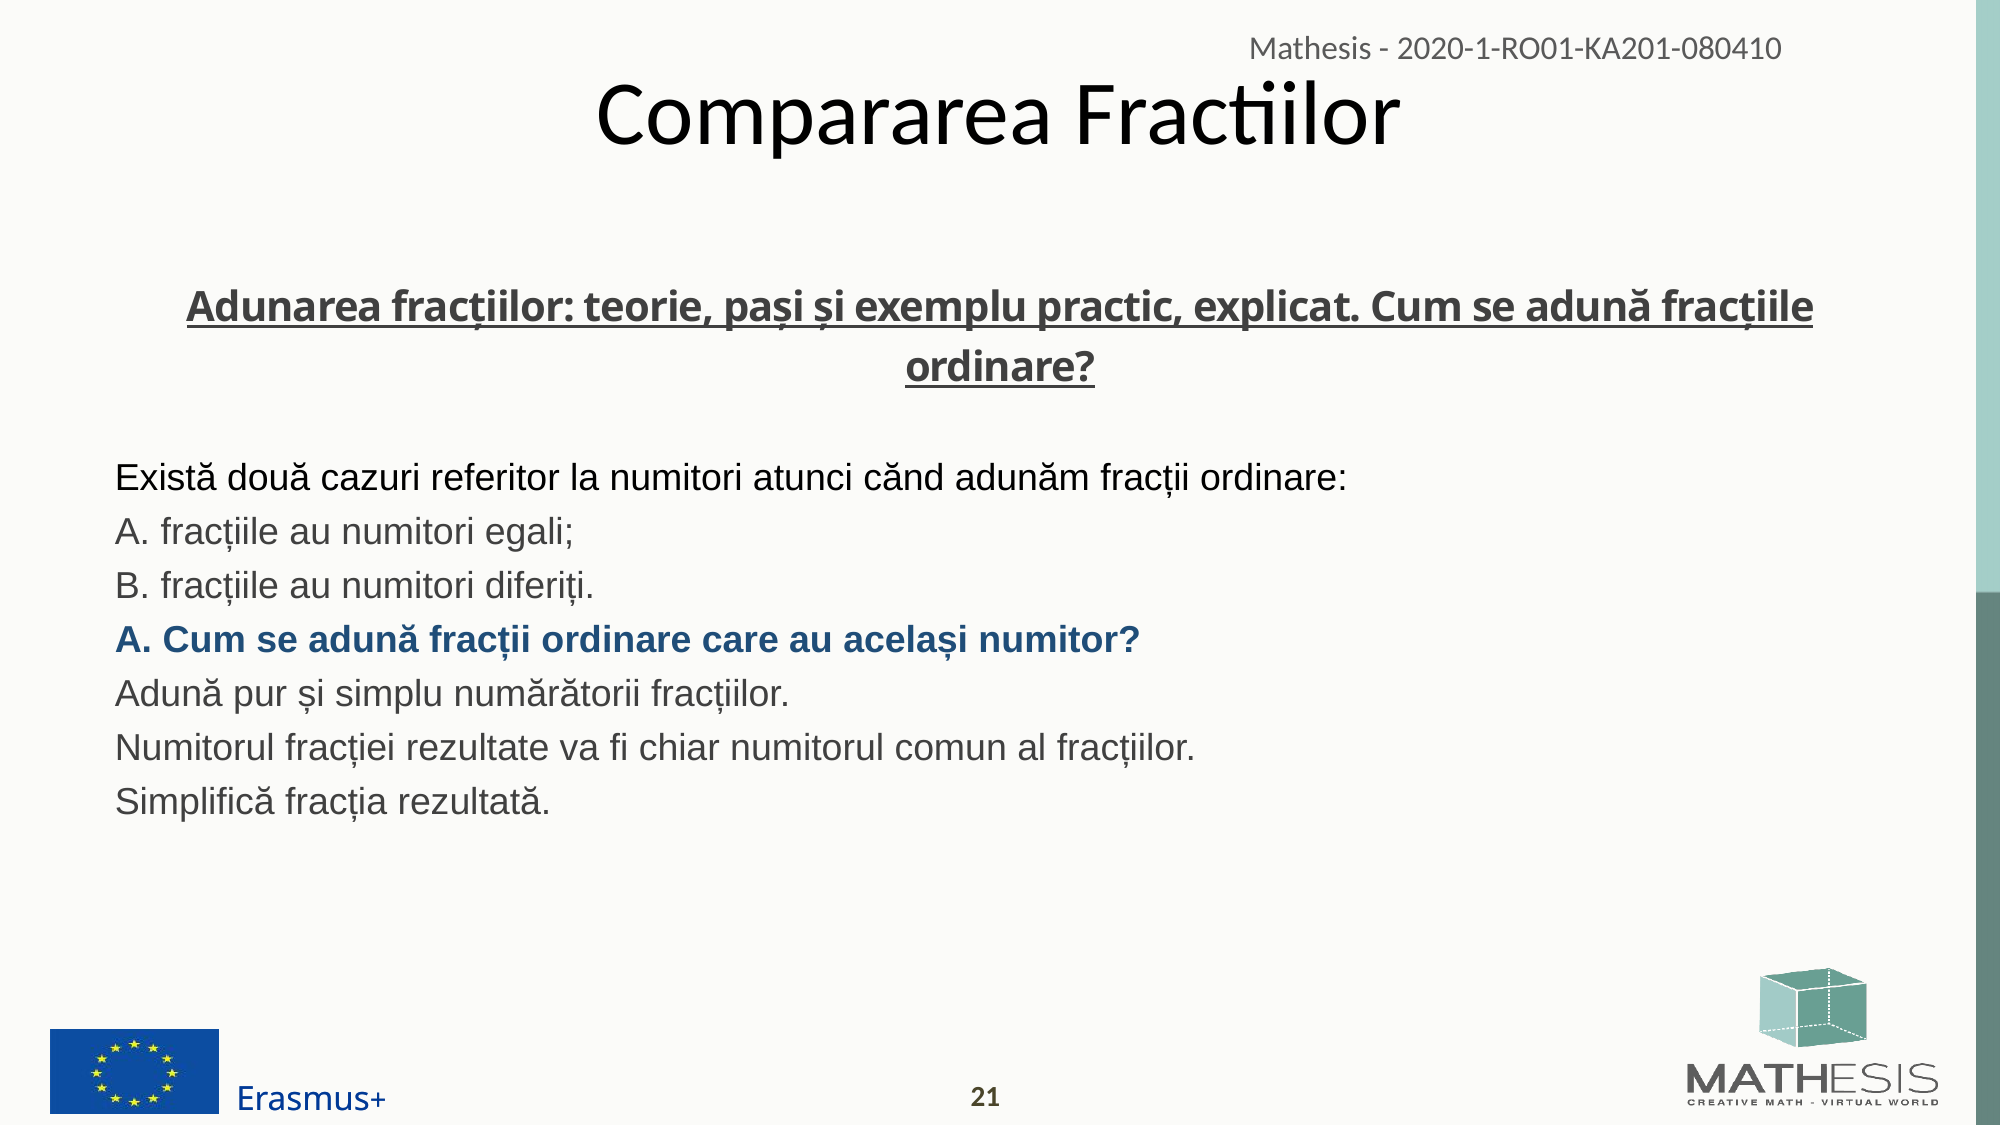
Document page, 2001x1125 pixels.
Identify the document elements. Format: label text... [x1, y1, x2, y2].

title Compararea Fractiilor [99, 45, 1900, 233]
picture [50, 1029, 219, 1114]
list Adunarea fracțiilor: teorie, pași și exemplu practic, explicat. Cum se adună fracțiile ordinare? Există două cazuri referitor la numitori atunci cănd adunăm fracții ordinare: A. fracțiile au numitori egali; B. fracțiile au numitori diferiți. A. Cum se adună fracții ordinare care au același numitor? Adună pur și simplu numărătorii fracțiilor. Numitorul fracției rezultate va fi chiar numitorul comun al fracțiilor. Simplifică fracția rezultată. [99, 262, 1900, 1005]
